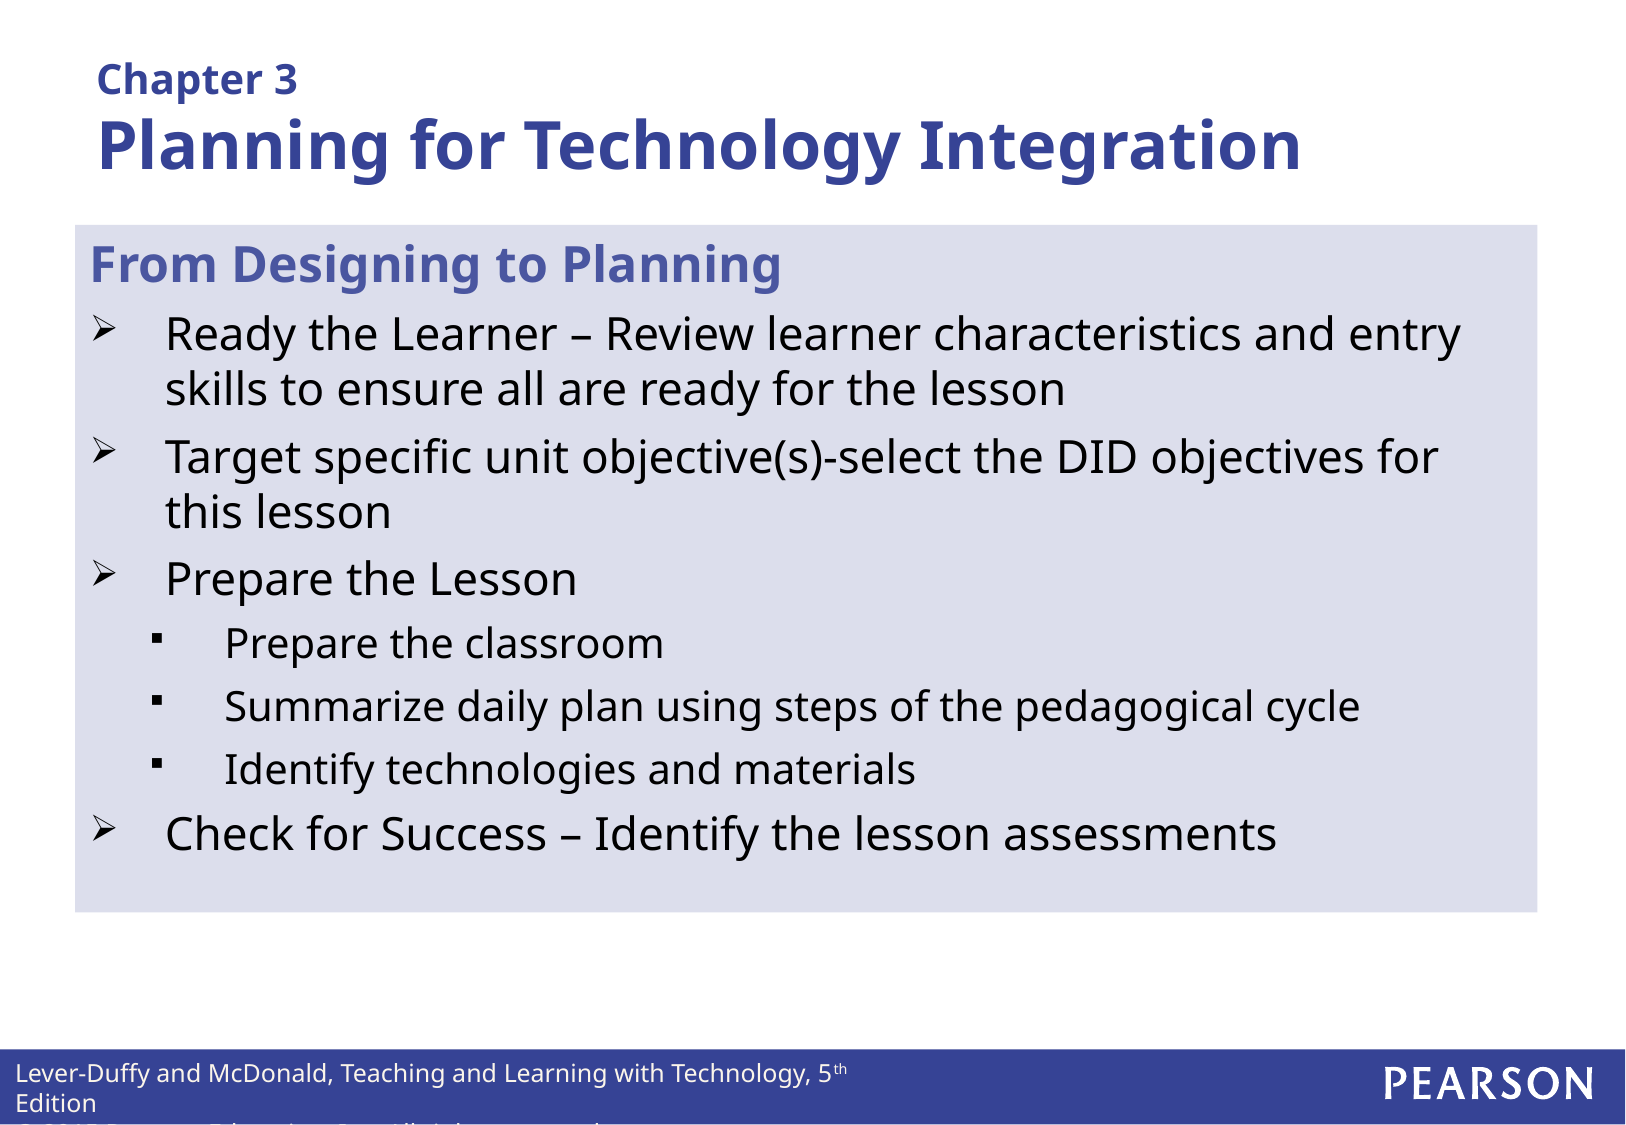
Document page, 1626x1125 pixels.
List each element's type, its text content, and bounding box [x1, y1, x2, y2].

title Chapter 3 Planning for Technology Integration [81, 45, 1544, 233]
list From Designing to Planning Ready the Learner – Review learner characteristics and entry skills to ensure all are ready for the lesson Target specific unit objective(s)-select the DID objectives for this lesson Prepare the Lesson Prepare the classroom Summarize daily plan using steps of the pedagogical cycle Identify technologies and materials Check for Success – Identify the lesson assessments [75, 224, 1538, 913]
